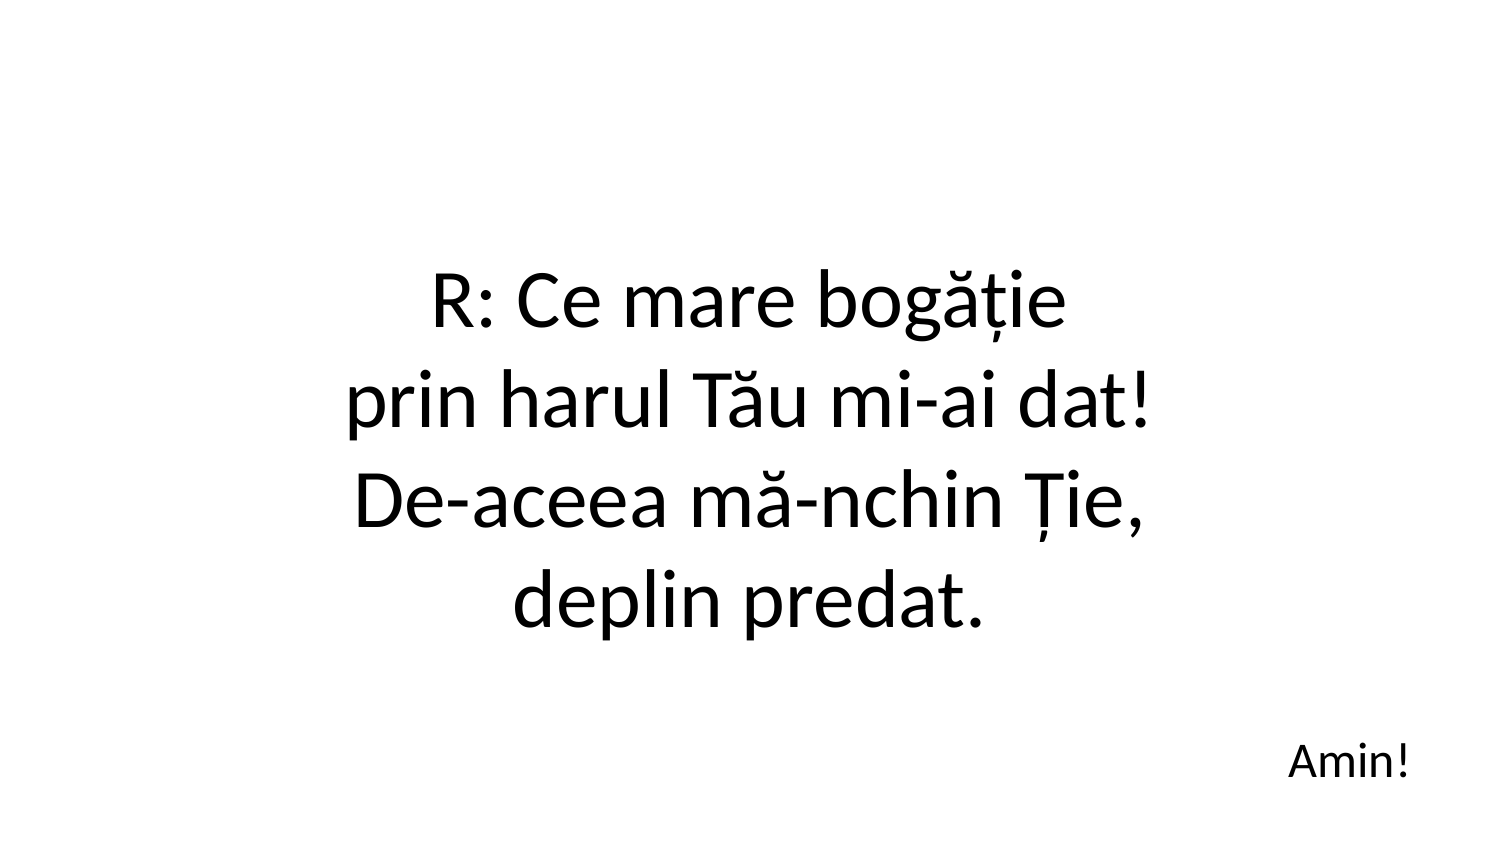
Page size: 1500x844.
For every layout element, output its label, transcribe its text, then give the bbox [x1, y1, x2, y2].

text_box Amin! [1273, 674, 1427, 795]
text_box R: Ce mare bogăție prin harul Tău mi-ai dat! De-aceea mă-nchin Ție, deplin predat. [329, 192, 1171, 652]
